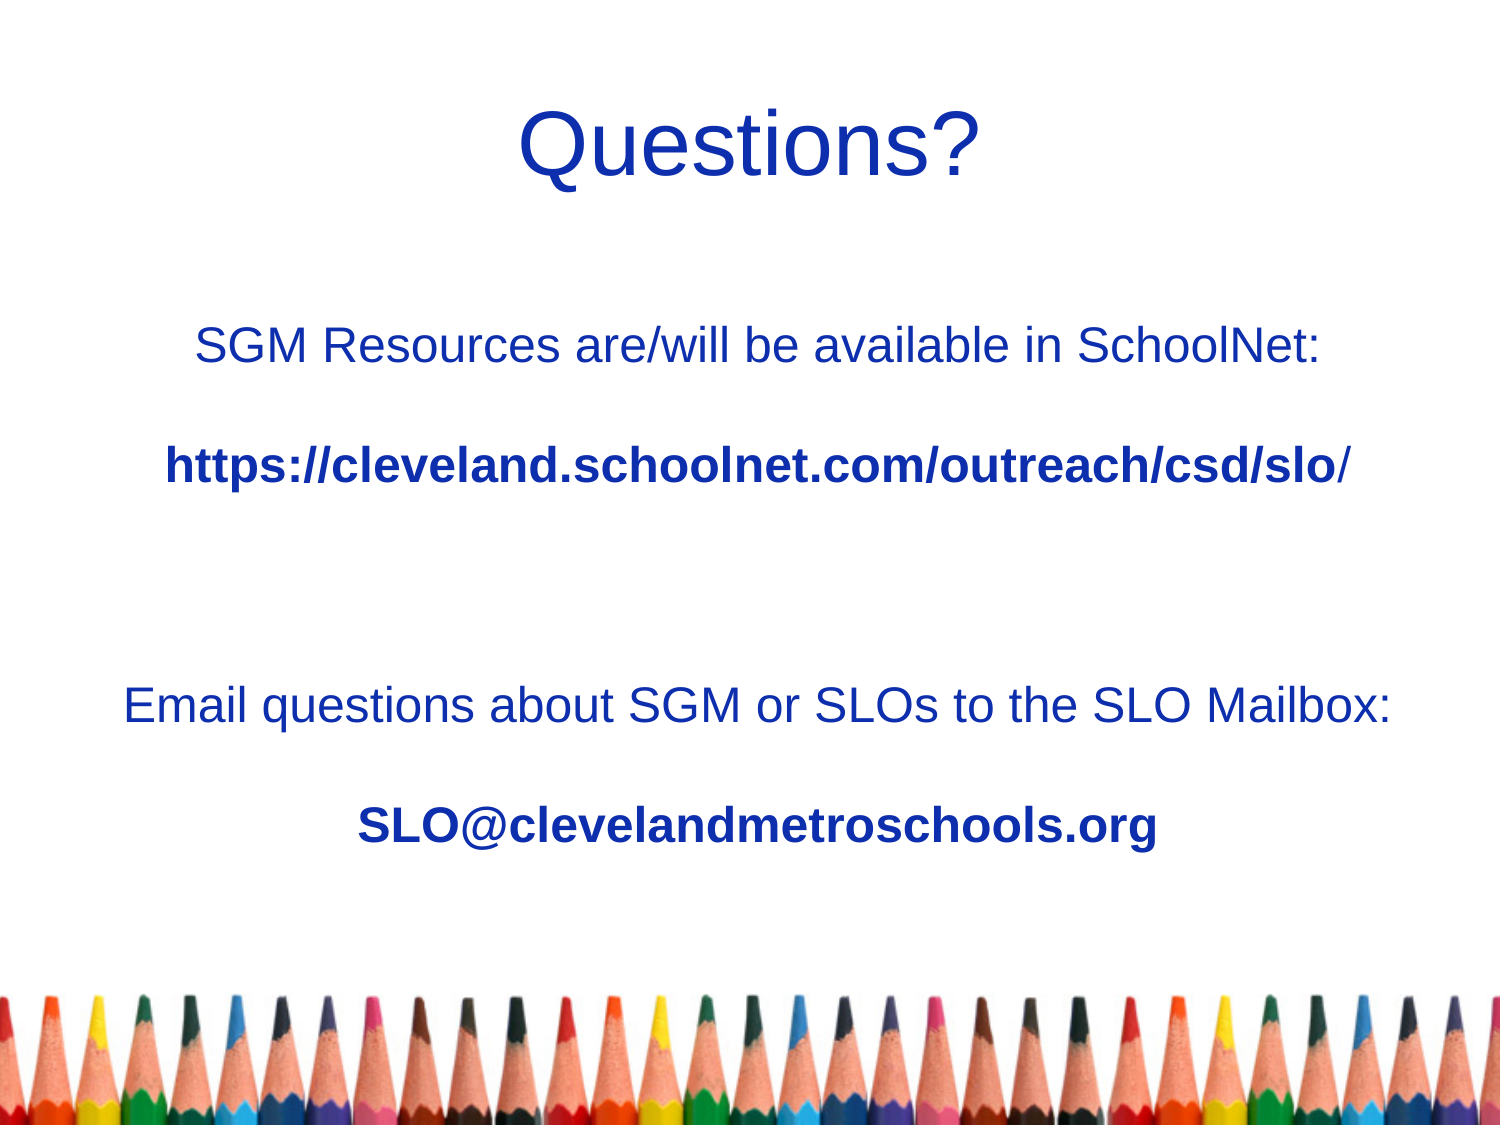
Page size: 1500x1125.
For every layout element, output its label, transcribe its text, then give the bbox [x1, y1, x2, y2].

title Questions? [75, 45, 1425, 233]
picture [0, 0, 1500, 1125]
text_box SGM Resources are/will be available in SchoolNet: https://cleveland.schoolnet.com/outreach/csd/slo/ Email questions about SGM or SLOs to the SLO Mailbox: SLO@clevelandmetroschools.org [80, 304, 1436, 860]
